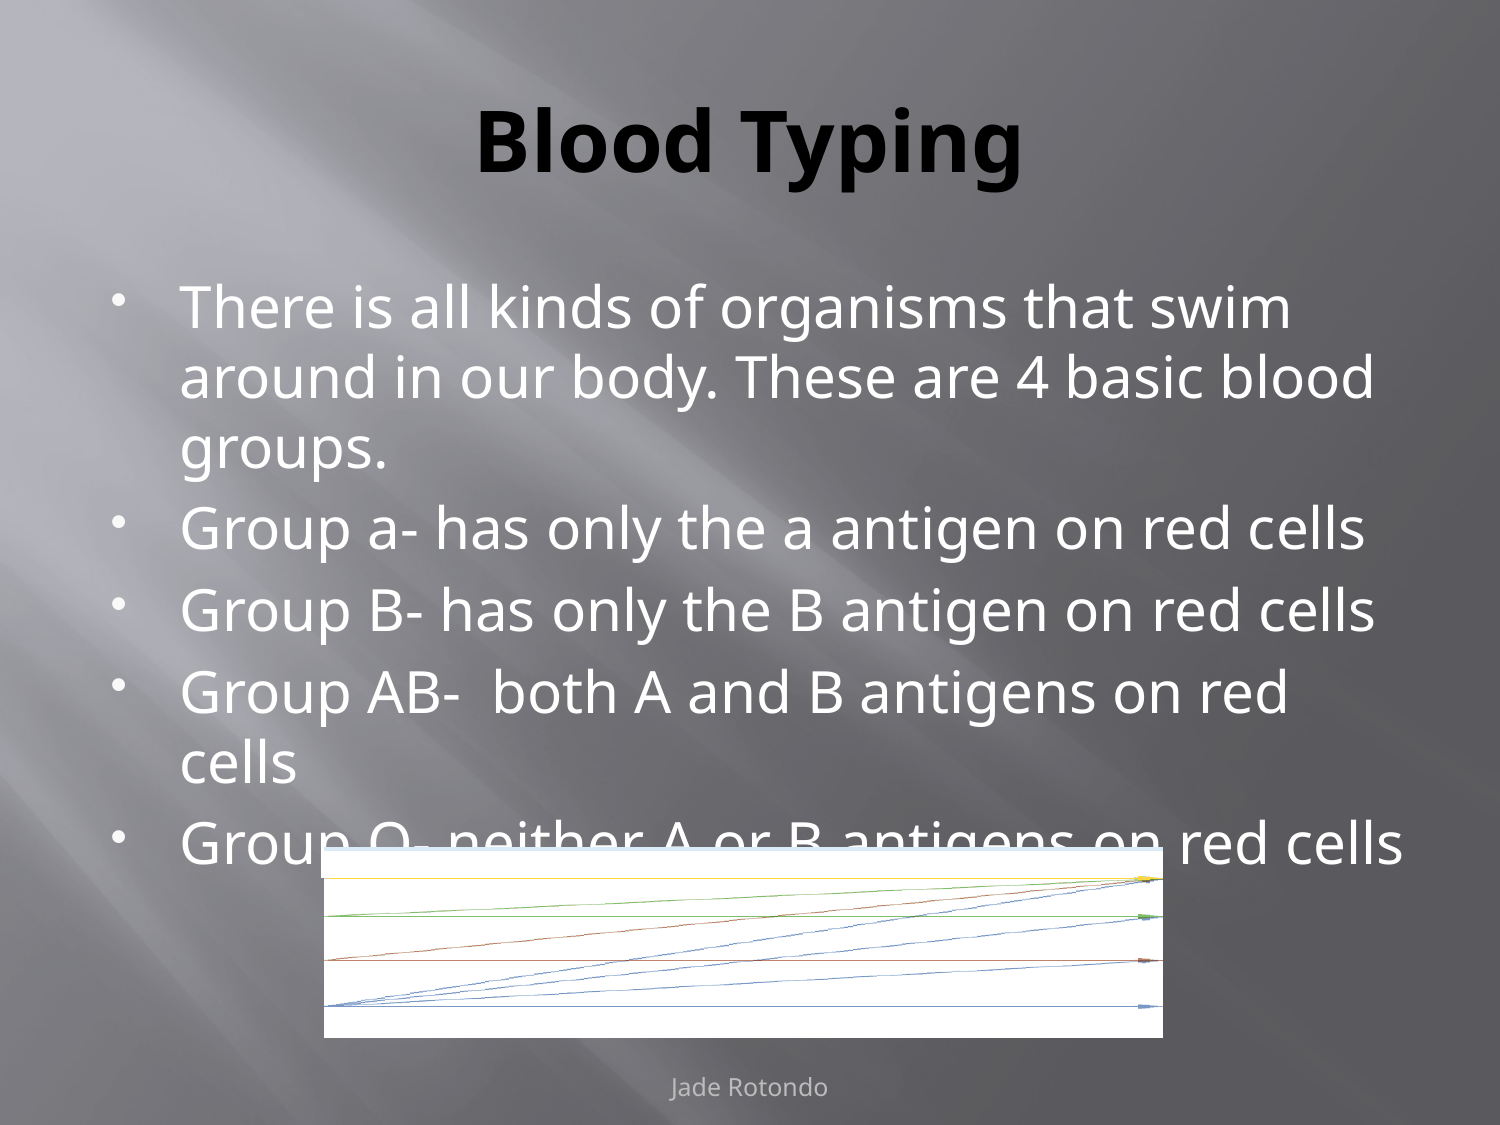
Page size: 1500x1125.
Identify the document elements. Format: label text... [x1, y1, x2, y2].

title Blood Typing [75, 45, 1425, 233]
footer Jade Rotondo [512, 1082, 988, 1113]
picture [324, 847, 1163, 1038]
list There is all kinds of organisms that swim around in our body. These are 4 basic blood groups. Group a- has only the a antigen on red cells Group B- has only the B antigen on red cells Group AB- both A and B antigens on red cells Group O- neither A or B antigens on red cells [75, 262, 1425, 1035]
